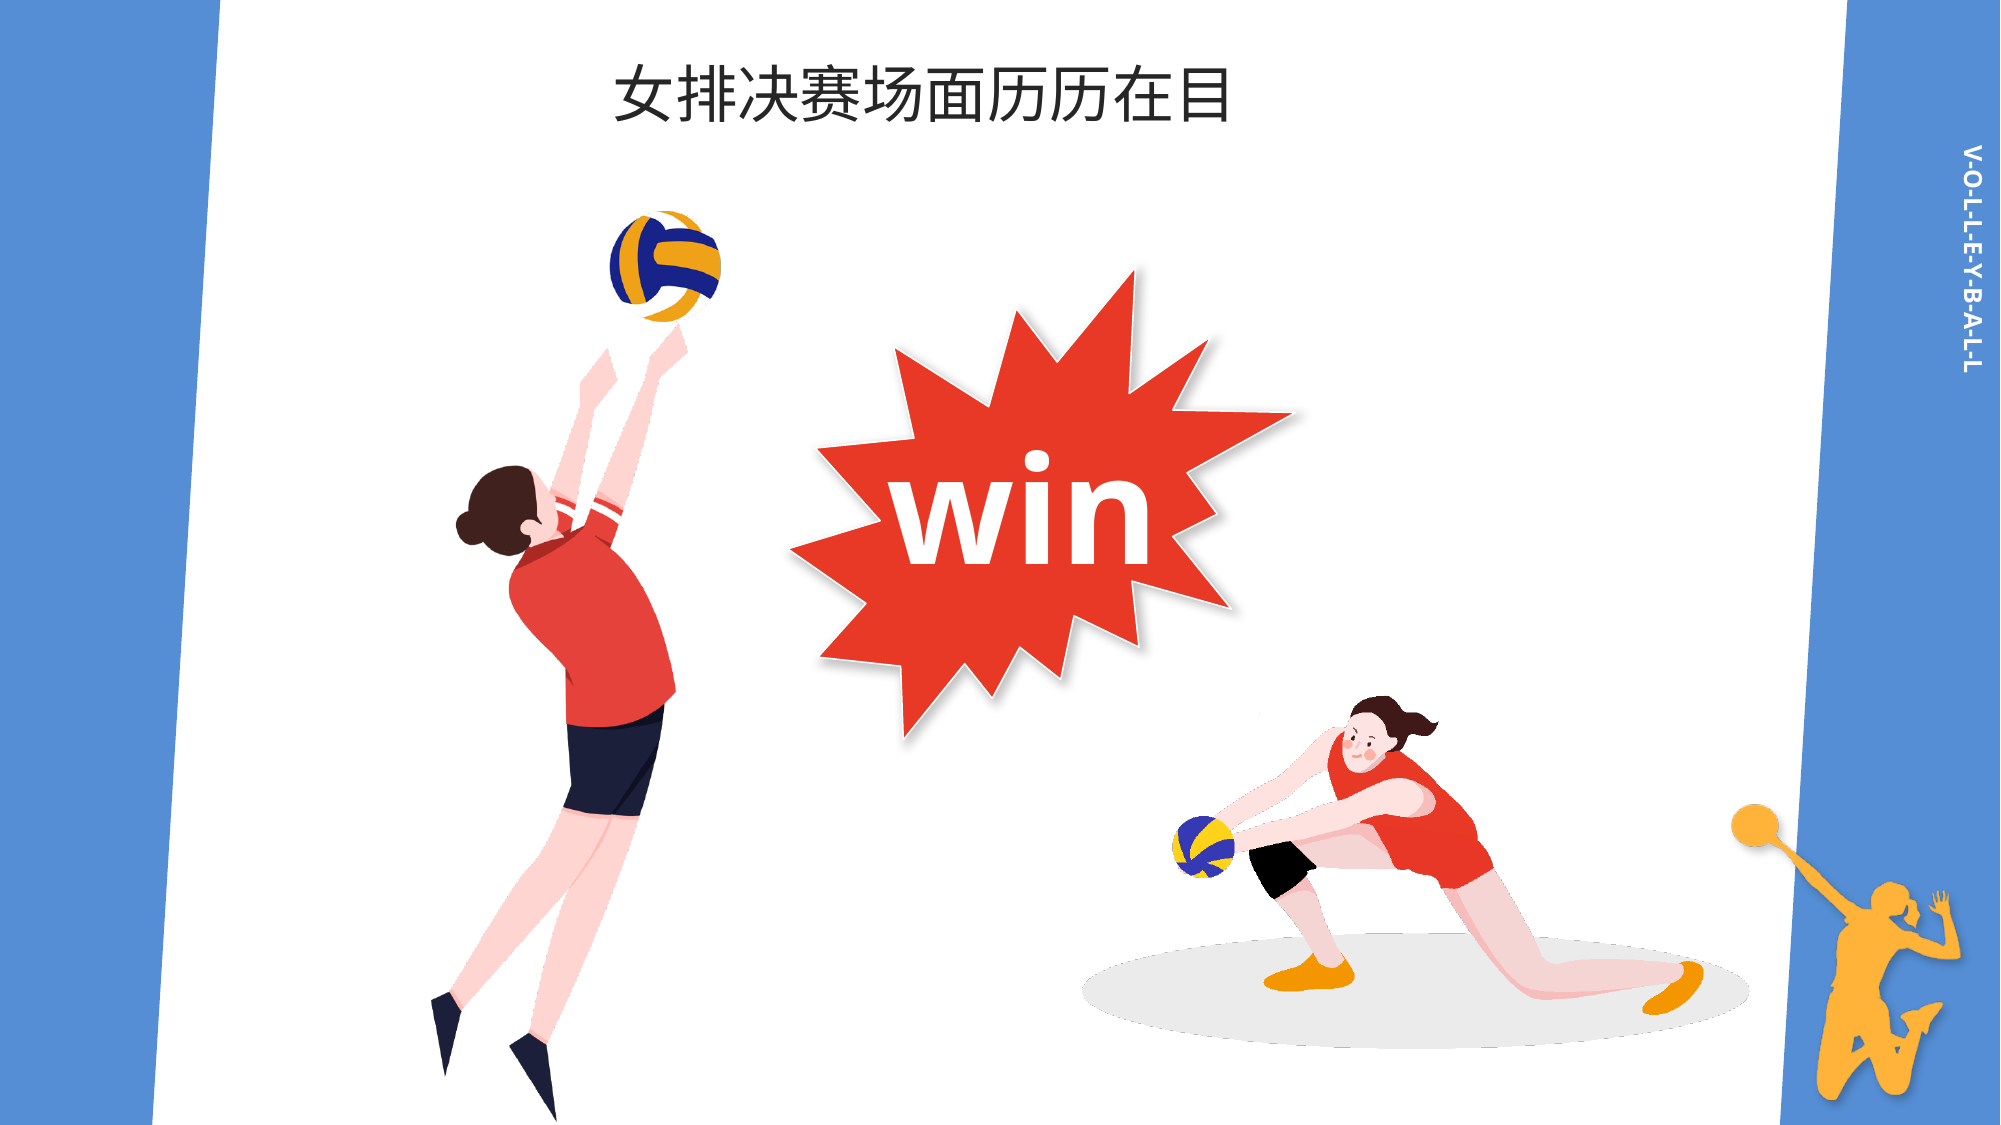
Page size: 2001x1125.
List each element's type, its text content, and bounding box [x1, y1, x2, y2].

picture [89, 189, 1042, 1125]
text_box win [1046, 267, 1296, 680]
title 女排决赛场面历历在目 [565, 0, 1435, 185]
picture [1082, 507, 2000, 1125]
